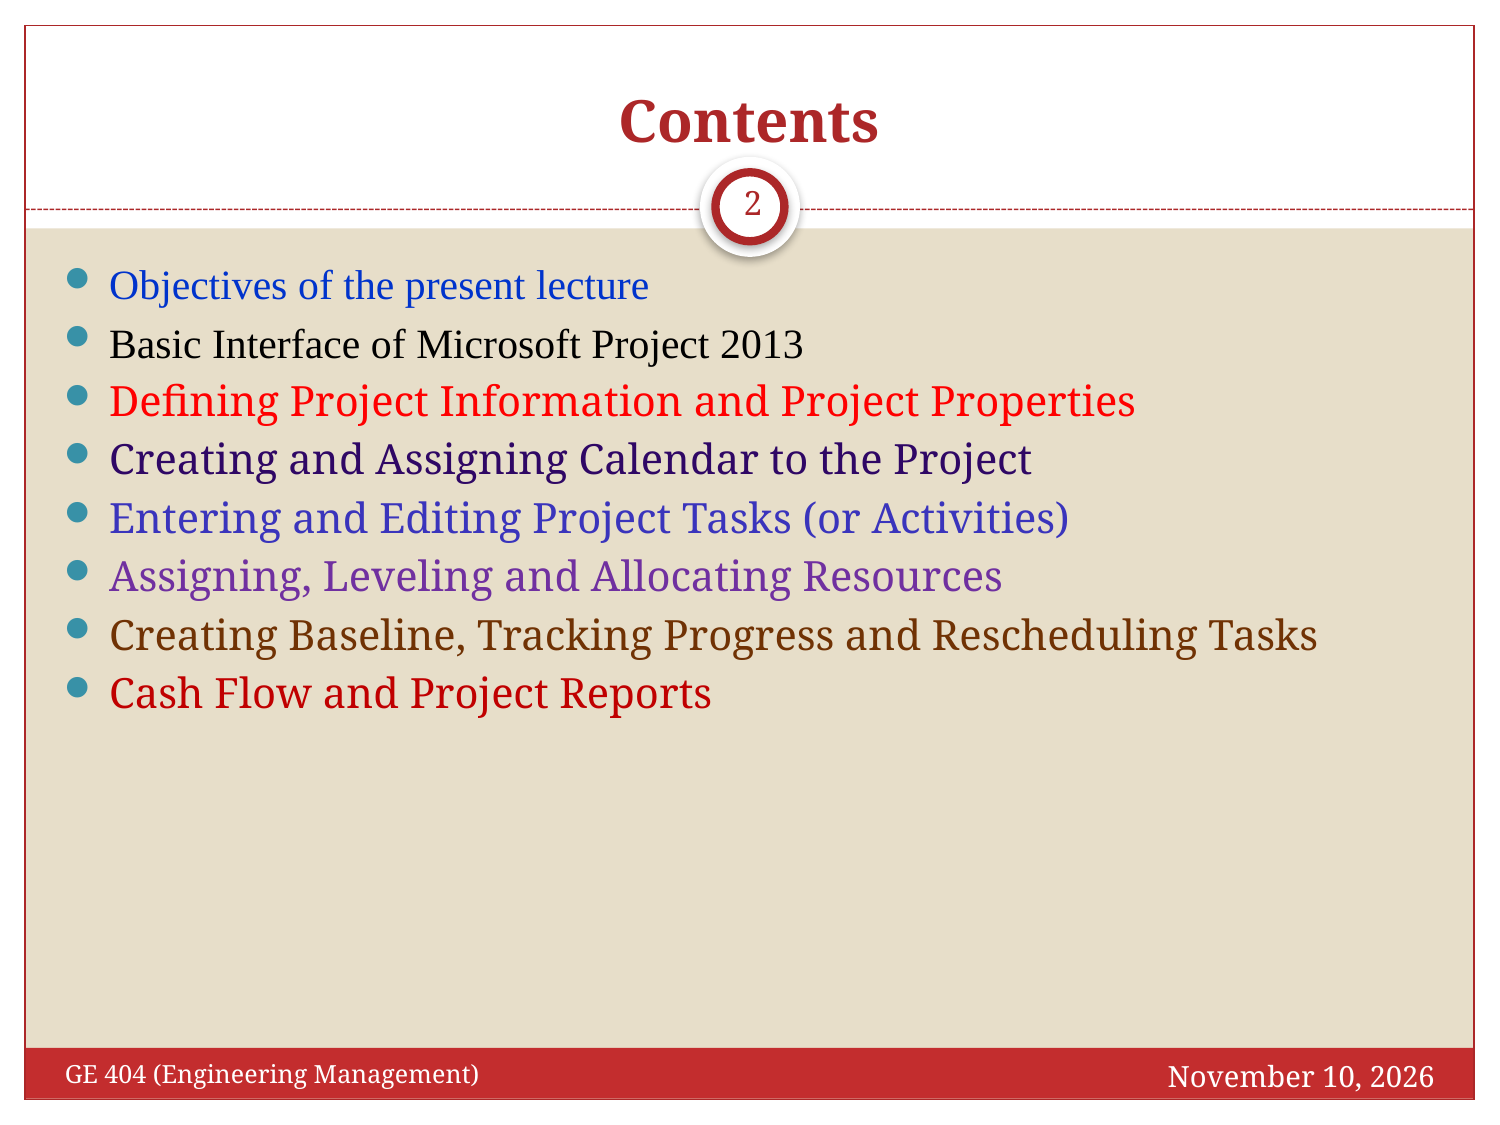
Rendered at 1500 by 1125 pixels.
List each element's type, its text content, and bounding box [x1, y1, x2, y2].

list Objectives of the present lecture Basic Interface of Microsoft Project 2013 Defining Project Information and Project Properties Creating and Assigning Calendar to the Project Entering and Editing Project Tasks (or Activities) Assigning, Leveling and Allocating Resources Creating Baseline, Tracking Progress and Rescheduling Tasks Cash Flow and Project Reports [49, 250, 1445, 1001]
slide_number 2 [715, 168, 791, 241]
footer GE 404 (Engineering Management) [50, 1051, 638, 1112]
title Contents [49, 37, 1450, 162]
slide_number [950, 1050, 1450, 1111]
